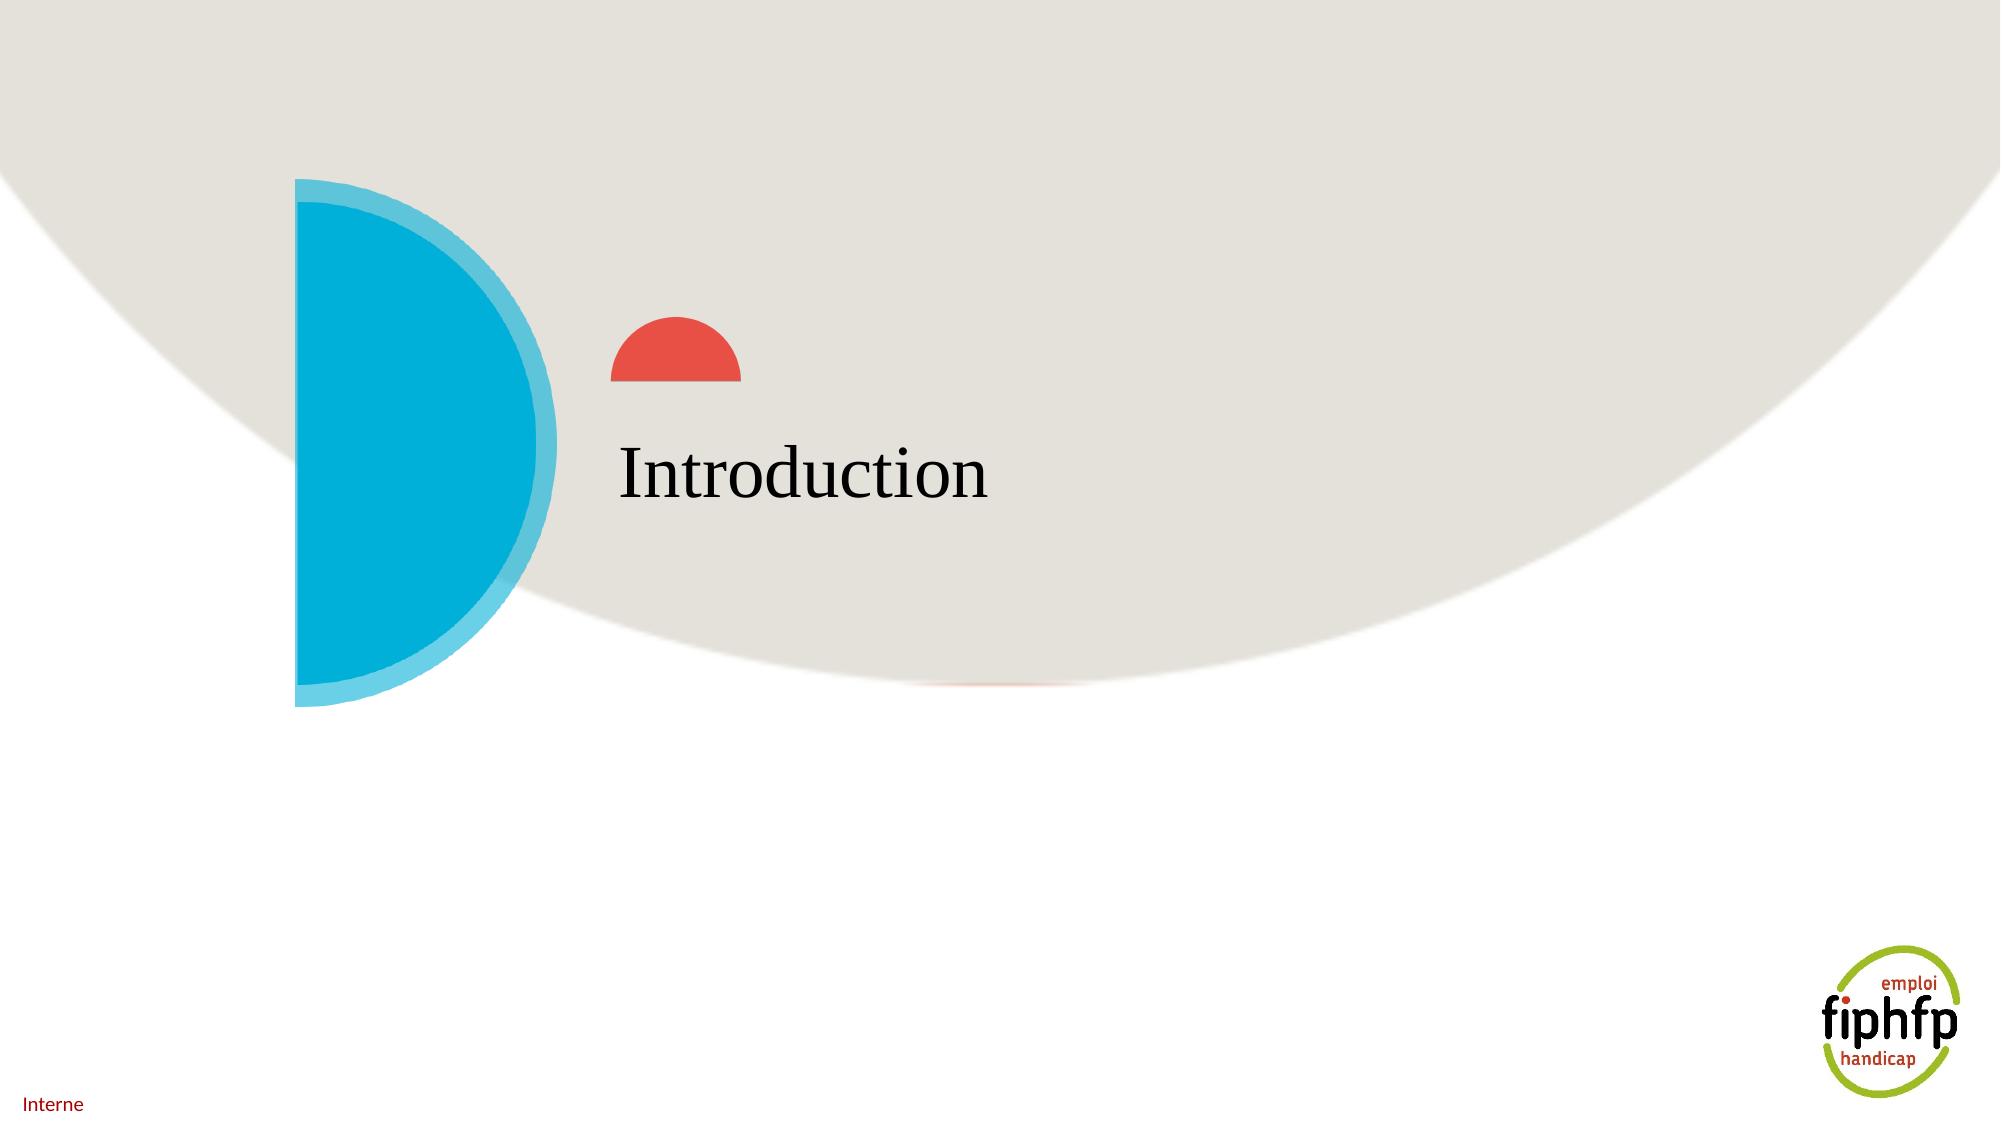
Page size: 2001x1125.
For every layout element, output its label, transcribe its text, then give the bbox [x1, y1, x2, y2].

picture [0, 0, 2001, 720]
title Introduction [603, 425, 1769, 606]
picture [1816, 941, 1966, 1101]
